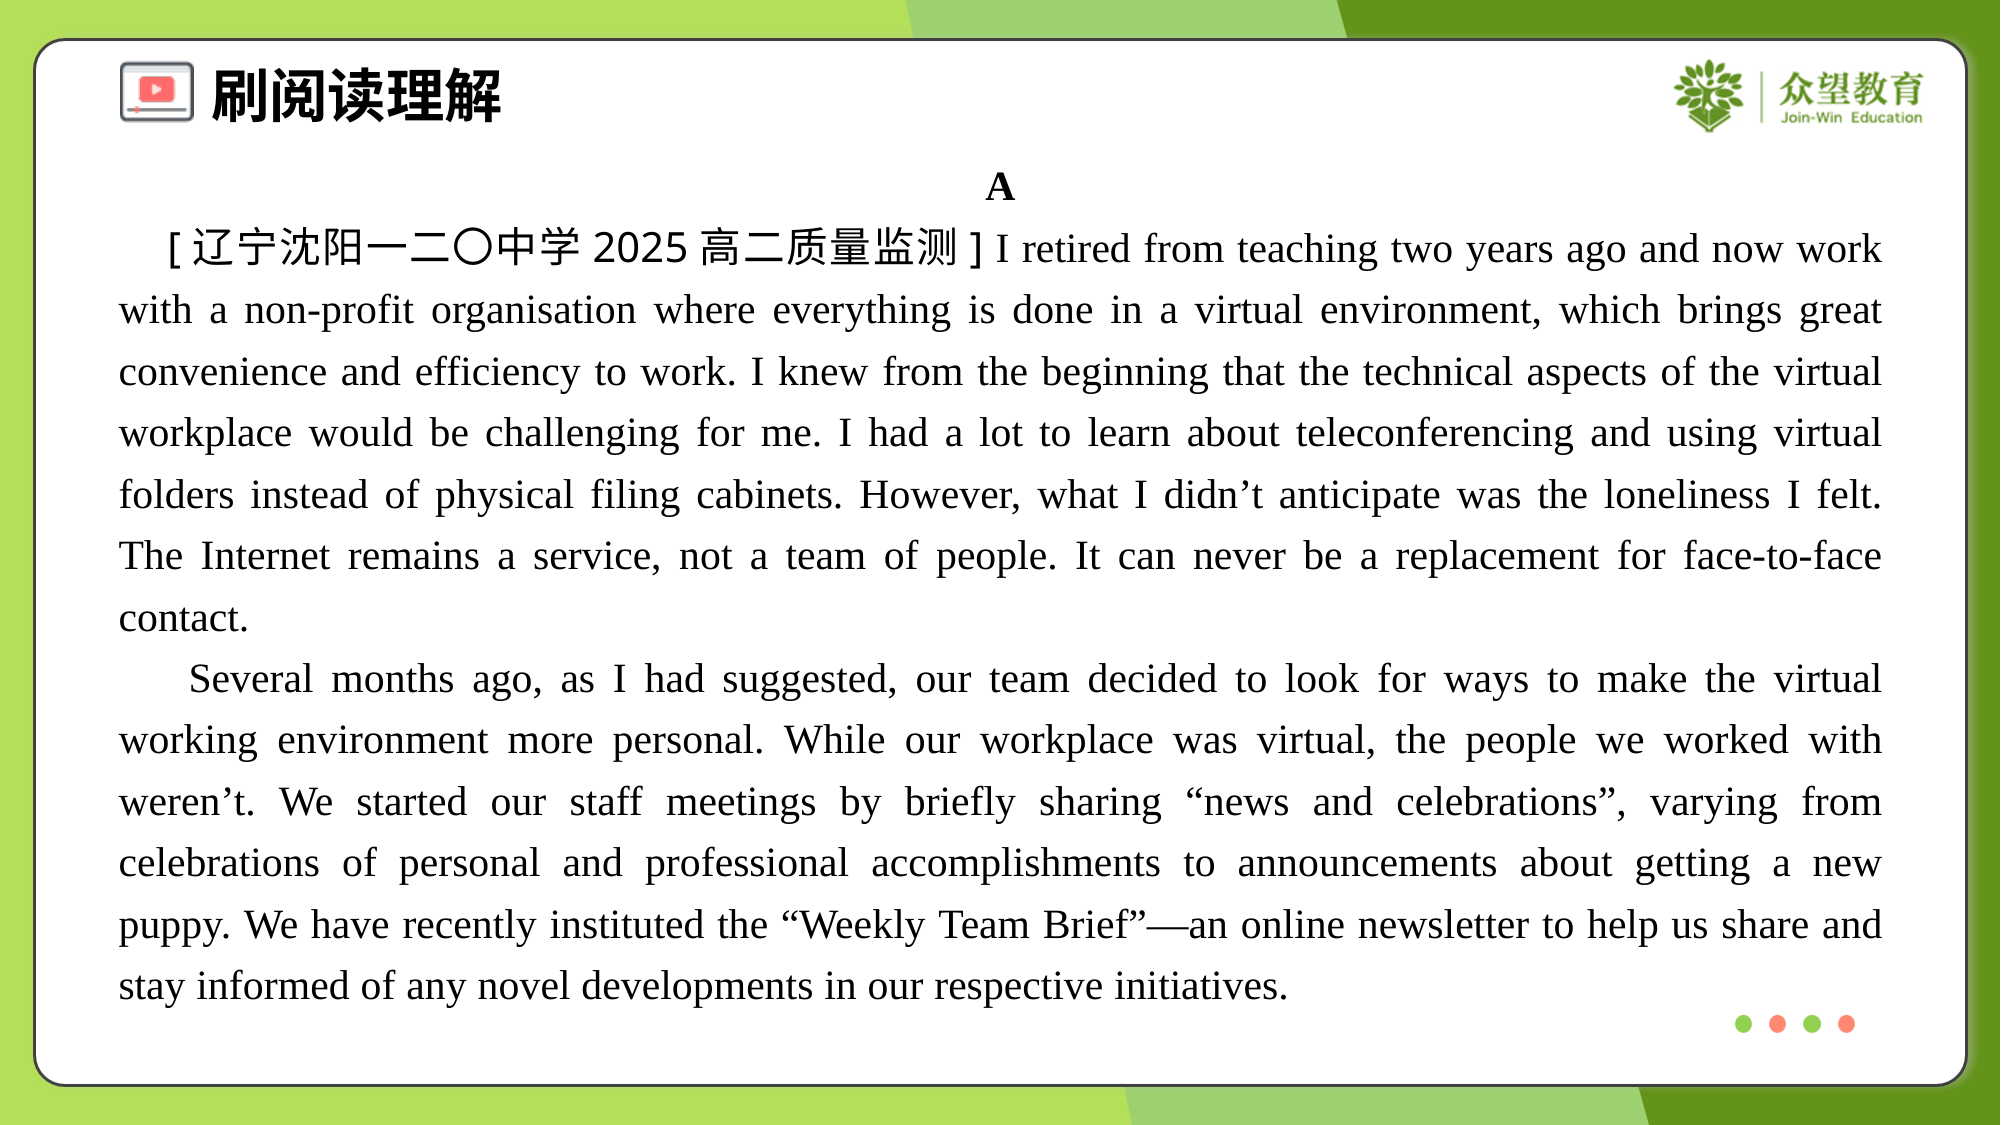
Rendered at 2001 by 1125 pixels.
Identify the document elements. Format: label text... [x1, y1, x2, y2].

text_box A [辽宁沈阳一二〇中学2025高二质量监测] I retired from teaching two years ago and now work with a non-profit organisation where everything is done in a virtual environment, which brings great convenience and efficiency to work. I knew from the beginning that the technical aspects of the virtual workplace would be challenging for me. I had a lot to learn about teleconferencing and using virtual folders instead of physical filing cabinets. However, what I didn’t anticipate was the loneliness I felt. The Internet remains a service, not a team of people. It can never be a replacement for face-to-face contact. Several months ago, as I had suggested, our team decided to look for ways to make the virtual working environment more personal. While our workplace was virtual, the people we worked with weren’t. We started our staff meetings by briefly sharing “news and celebrations”, varying from celebrations of personal and professional accomplishments to announcements about getting a new puppy. We have recently instituted the “Weekly Team Brief”—an online newsletter to help us share and stay informed of any novel developments in our respective initiatives. [118, 147, 1883, 1009]
picture [0, 0, 2000, 1125]
